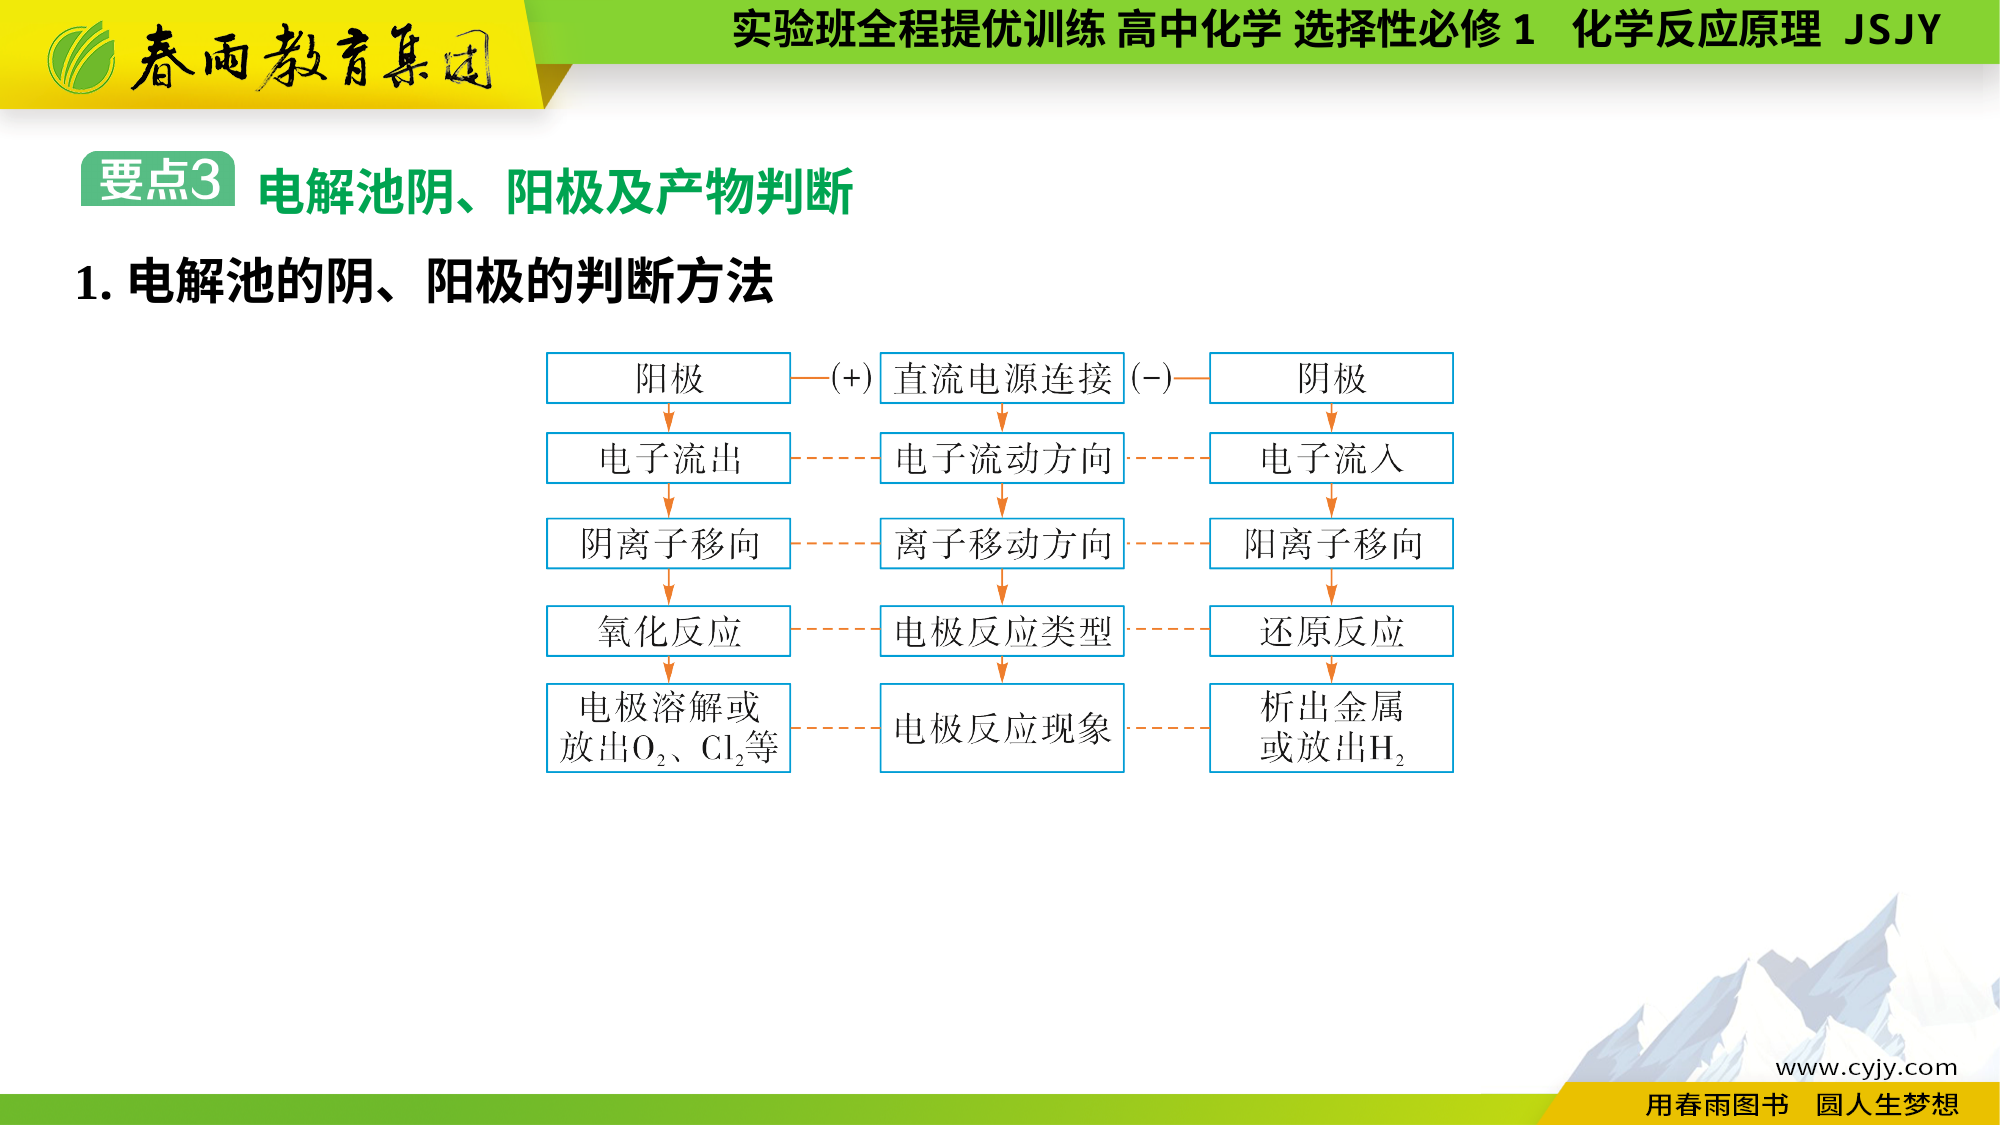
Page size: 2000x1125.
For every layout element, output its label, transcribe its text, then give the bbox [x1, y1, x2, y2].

picture [0, 0, 2000, 1125]
list 电解池阴、阳极及产物判断 1.电解池的阴、阳极的判断方法 [59, 122, 1944, 308]
